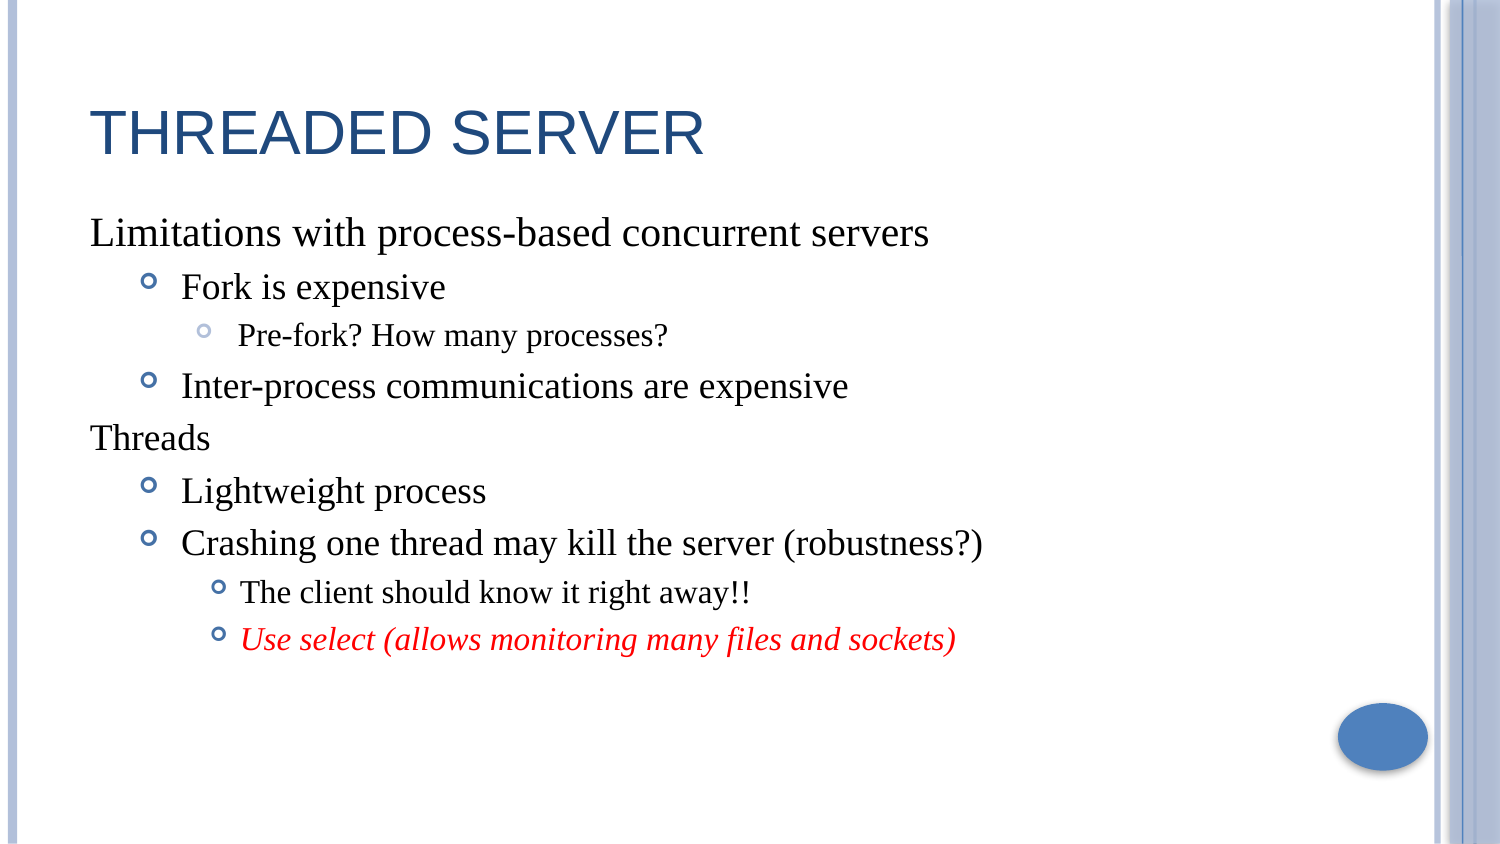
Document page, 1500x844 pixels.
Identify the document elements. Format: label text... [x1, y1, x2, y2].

title Threaded Server [75, 33, 1300, 175]
list Limitations with process-based concurrent servers Fork is expensive Pre-fork? How many processes? Inter-process communications are expensive Threads Lightweight process Crashing one thread may kill the server (robustness?) The client should know it right away!! Use select (allows monitoring many files and sockets) [75, 196, 1300, 797]
